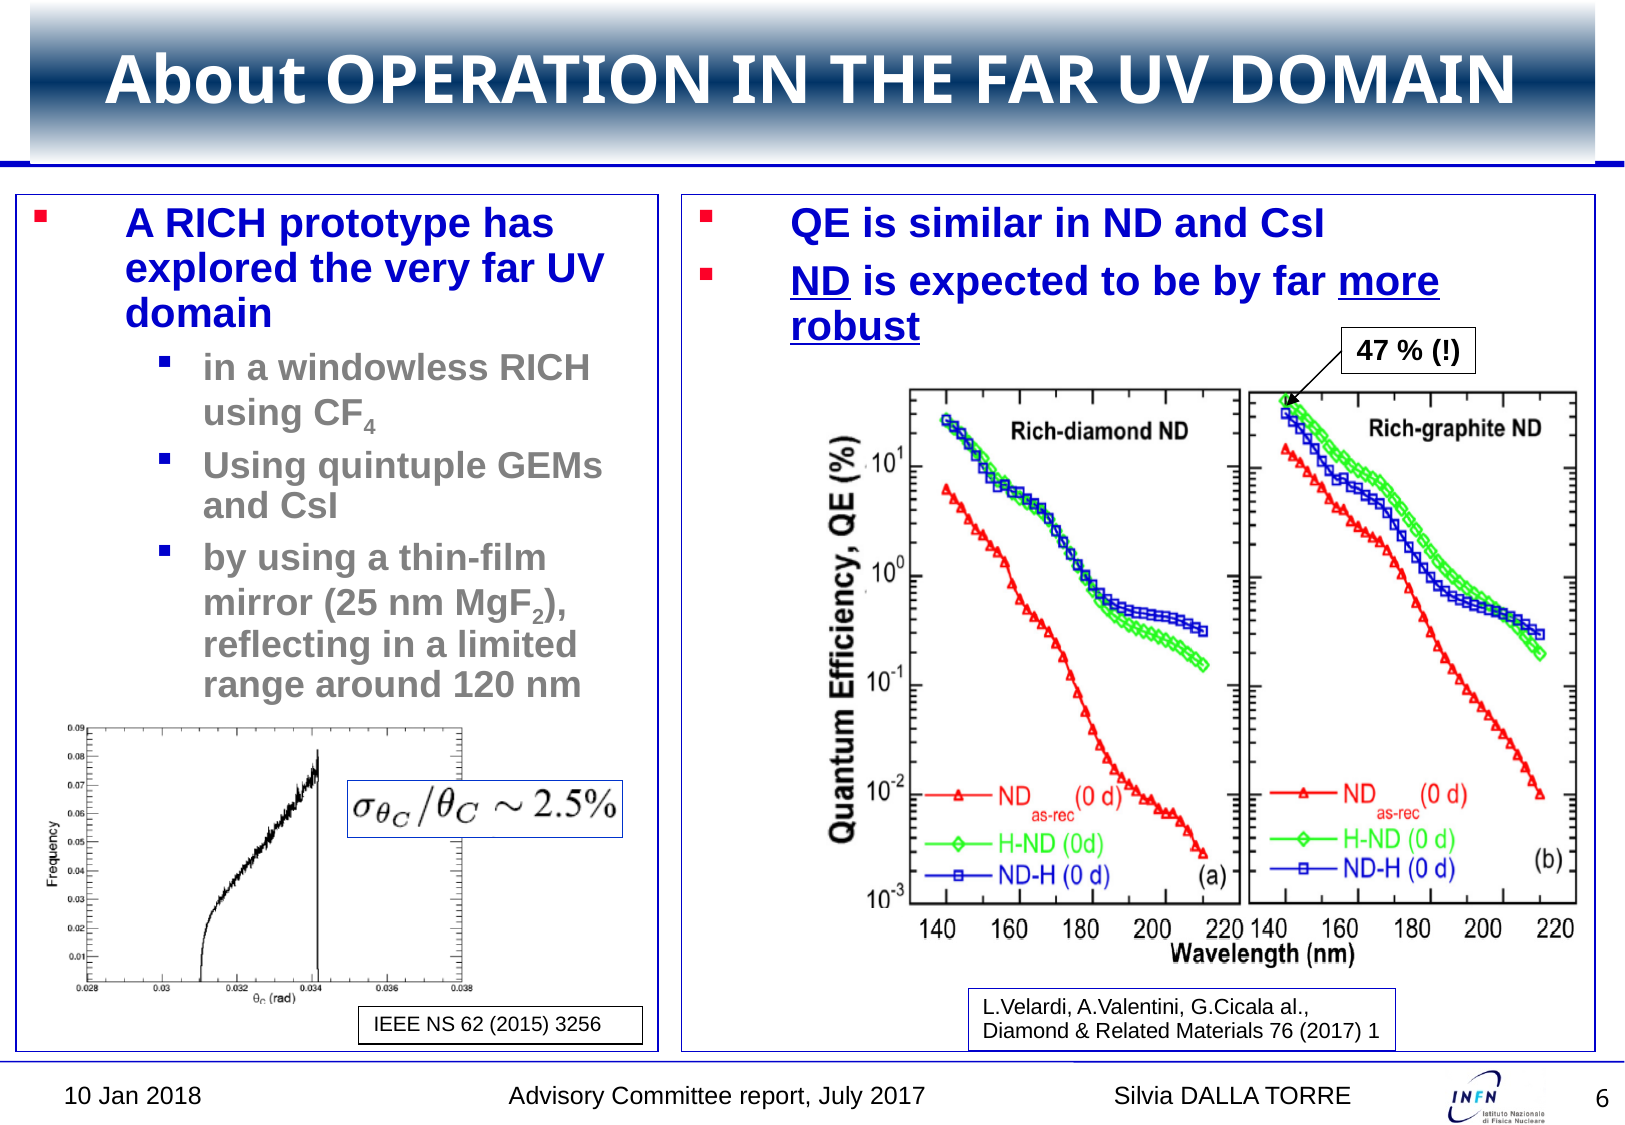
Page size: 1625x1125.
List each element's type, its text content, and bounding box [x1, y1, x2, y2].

picture [32, 715, 624, 1004]
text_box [1286, 350, 1342, 406]
title About OPERATION IN THE FAR UV DOMAIN [30, 1, 1596, 164]
picture [900, 916, 1580, 969]
text_box IEEE NS 62 (2015) 3256 [358, 1006, 643, 1044]
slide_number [48, 1095, 1431, 1125]
text_box QE is similar in ND and CsI ND is expected to be by far more robust [681, 194, 1596, 1052]
text_box 47 % (!) [1341, 327, 1476, 372]
picture [818, 374, 1585, 908]
text_box L.Velardi, A.Valentini, G.Cicala al., Diamond & Related Materials 76 (2017) 1 [968, 988, 1396, 1051]
list A RICH prototype has explored the very far UV domain in a windowless RICH using CF4 Using quintuple GEMs and CsI by using a thin-film mirror (25 nm MgF2), reflecting in a limited range around 120 nm [15, 194, 659, 1052]
picture [1445, 1068, 1546, 1125]
